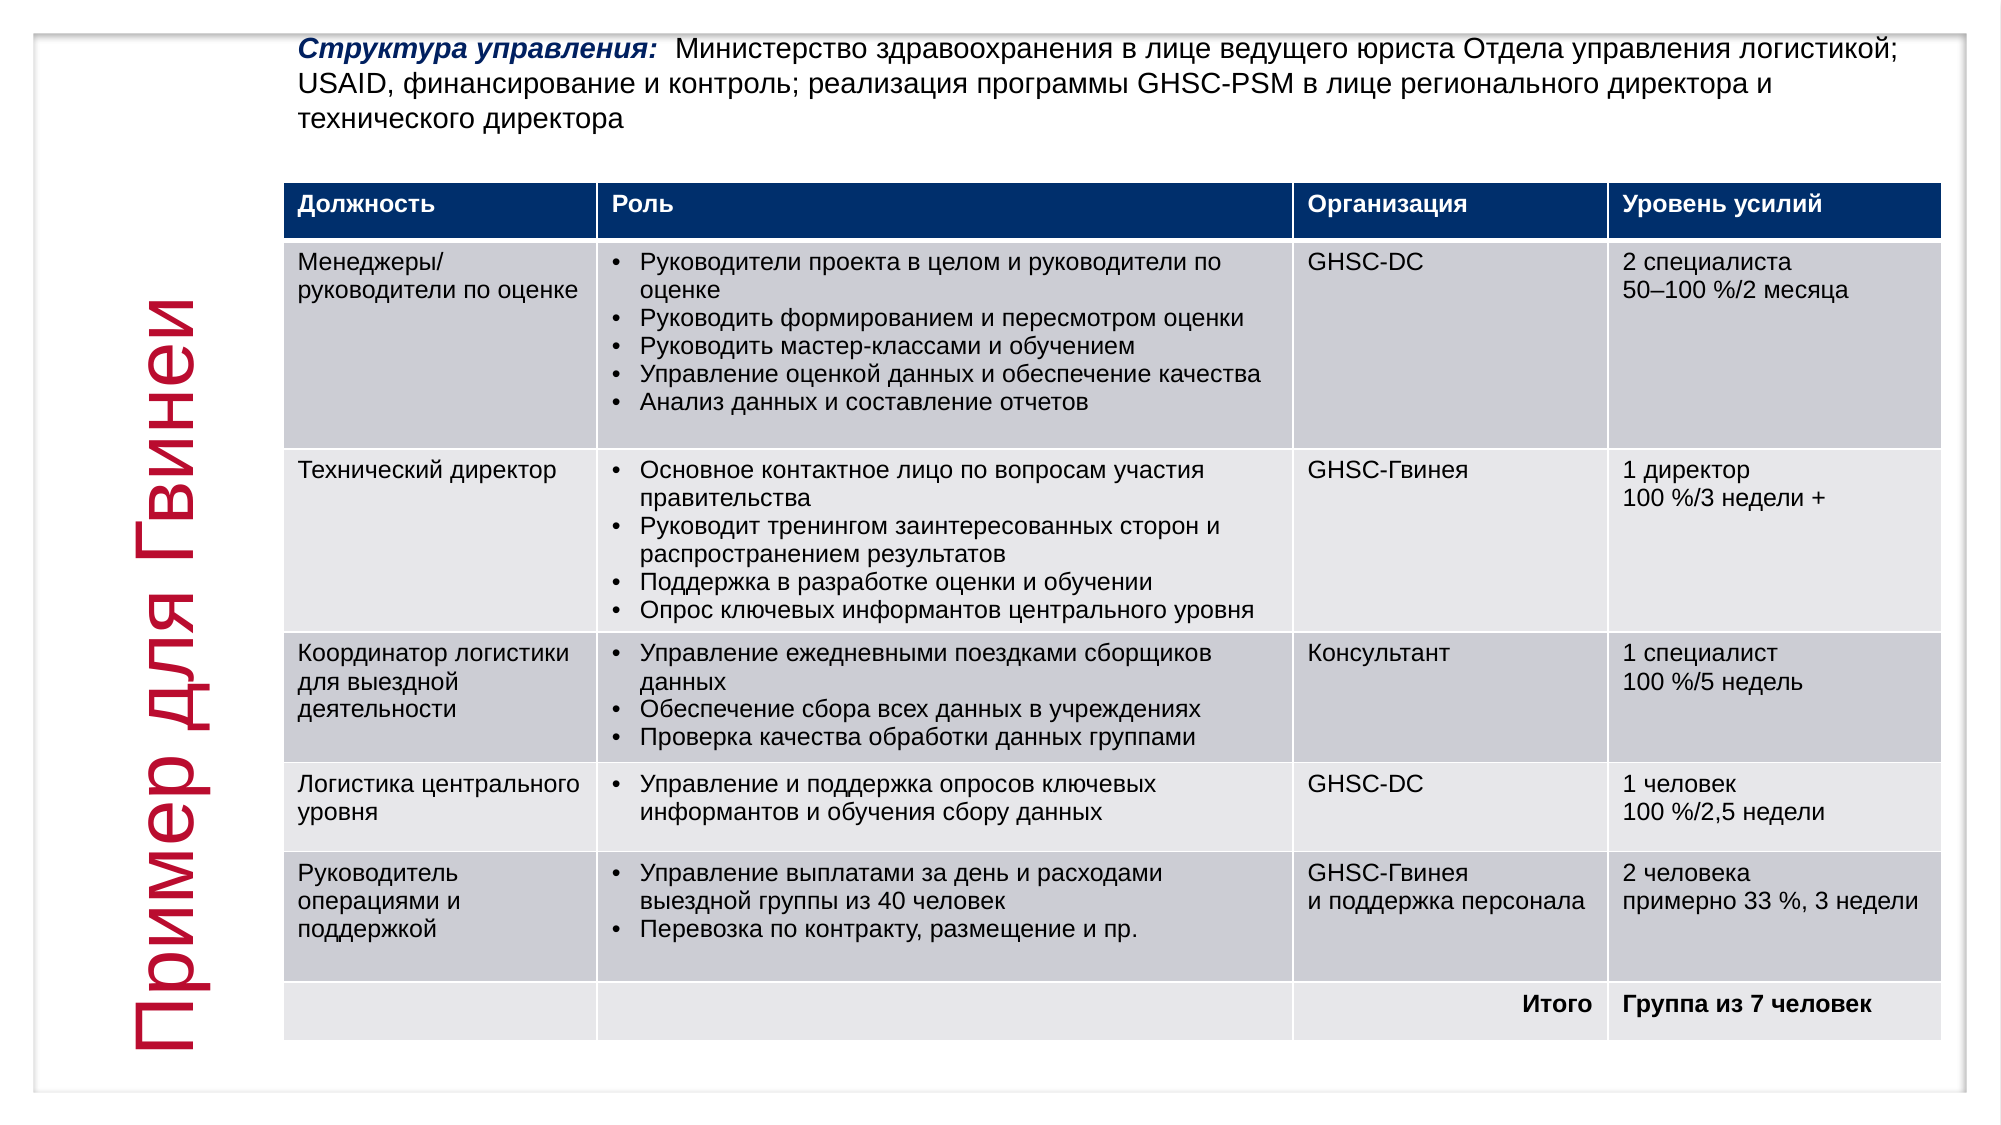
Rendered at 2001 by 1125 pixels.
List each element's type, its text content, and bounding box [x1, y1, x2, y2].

table_cell GHSC-Гвинея [1294, 450, 1607, 631]
table_cell Консультант [1294, 633, 1607, 762]
table_cell Итого [1294, 983, 1607, 1040]
table_cell Технический директор [284, 450, 596, 631]
table_cell 1 человек 100 %/2,5 недели [1609, 763, 1941, 851]
table_header Должность [284, 183, 596, 238]
table_cell Основное контактное лицо по вопросам участия правительства Руководит тренингом заинтересованных сторон и распространением результатов Поддержка в разработке оценки и обучении Опрос ключевых информантов центрального уровня [598, 450, 1292, 631]
table_header Уровень усилий [1609, 183, 1941, 238]
table_cell Управление выплатами за день и расходами выездной группы из 40 человек Перевозка по контракту, размещение и пр. [598, 852, 1292, 981]
table_cell GHSC-Гвинея и поддержка персонала [1294, 852, 1607, 981]
table_cell Управление ежедневными поездками сборщиков данных Обеспечение сбора всех данных в учреждениях Проверка качества обработки данных группами [598, 633, 1292, 762]
table_cell Логистика центрального уровня [284, 763, 596, 851]
table_cell 2 человека примерно 33 %, 3 недели [1609, 852, 1941, 981]
table_cell [598, 983, 1292, 1040]
text_box Пример для Гвинеи [102, 196, 218, 1072]
table_cell GHSC-DC [1294, 243, 1607, 448]
table_cell Руководители проекта в целом и руководители по оценке Руководить формированием и пересмотром оценки Руководить мастер-классами и обучением Управление оценкой данных и обеспечение качества Анализ данных и составление отчетов [598, 243, 1292, 448]
table_cell 2 специалиста 50–100 %/2 месяца [1609, 243, 1941, 448]
table_cell Руководитель операциями и поддержкой [284, 852, 596, 981]
table_cell 1 директор 100 %/3 недели + [1609, 450, 1941, 631]
table_header Роль [598, 183, 1292, 238]
table_cell Менеджеры/руководители по оценке [284, 243, 596, 448]
table_cell Группа из 7 человек [1609, 983, 1941, 1040]
text_box Структура управления: Министерство здравоохранения в лице ведущего юриста Отдела управления логистикой; USAID, финансирование и контроль; реализация программы GHSC-PSM в лице регионального директора и технического директора [282, 22, 1922, 142]
table_cell Координатор логистики для выездной деятельности [284, 633, 596, 762]
table_header Организация [1294, 183, 1607, 238]
table_cell 1 специалист 100 %/5 недель [1609, 633, 1941, 762]
table_cell [284, 983, 596, 1040]
table_cell Управление и поддержка опросов ключевых информантов и обучения сбору данных [598, 763, 1292, 851]
table_cell GHSC-DC [1294, 763, 1607, 851]
